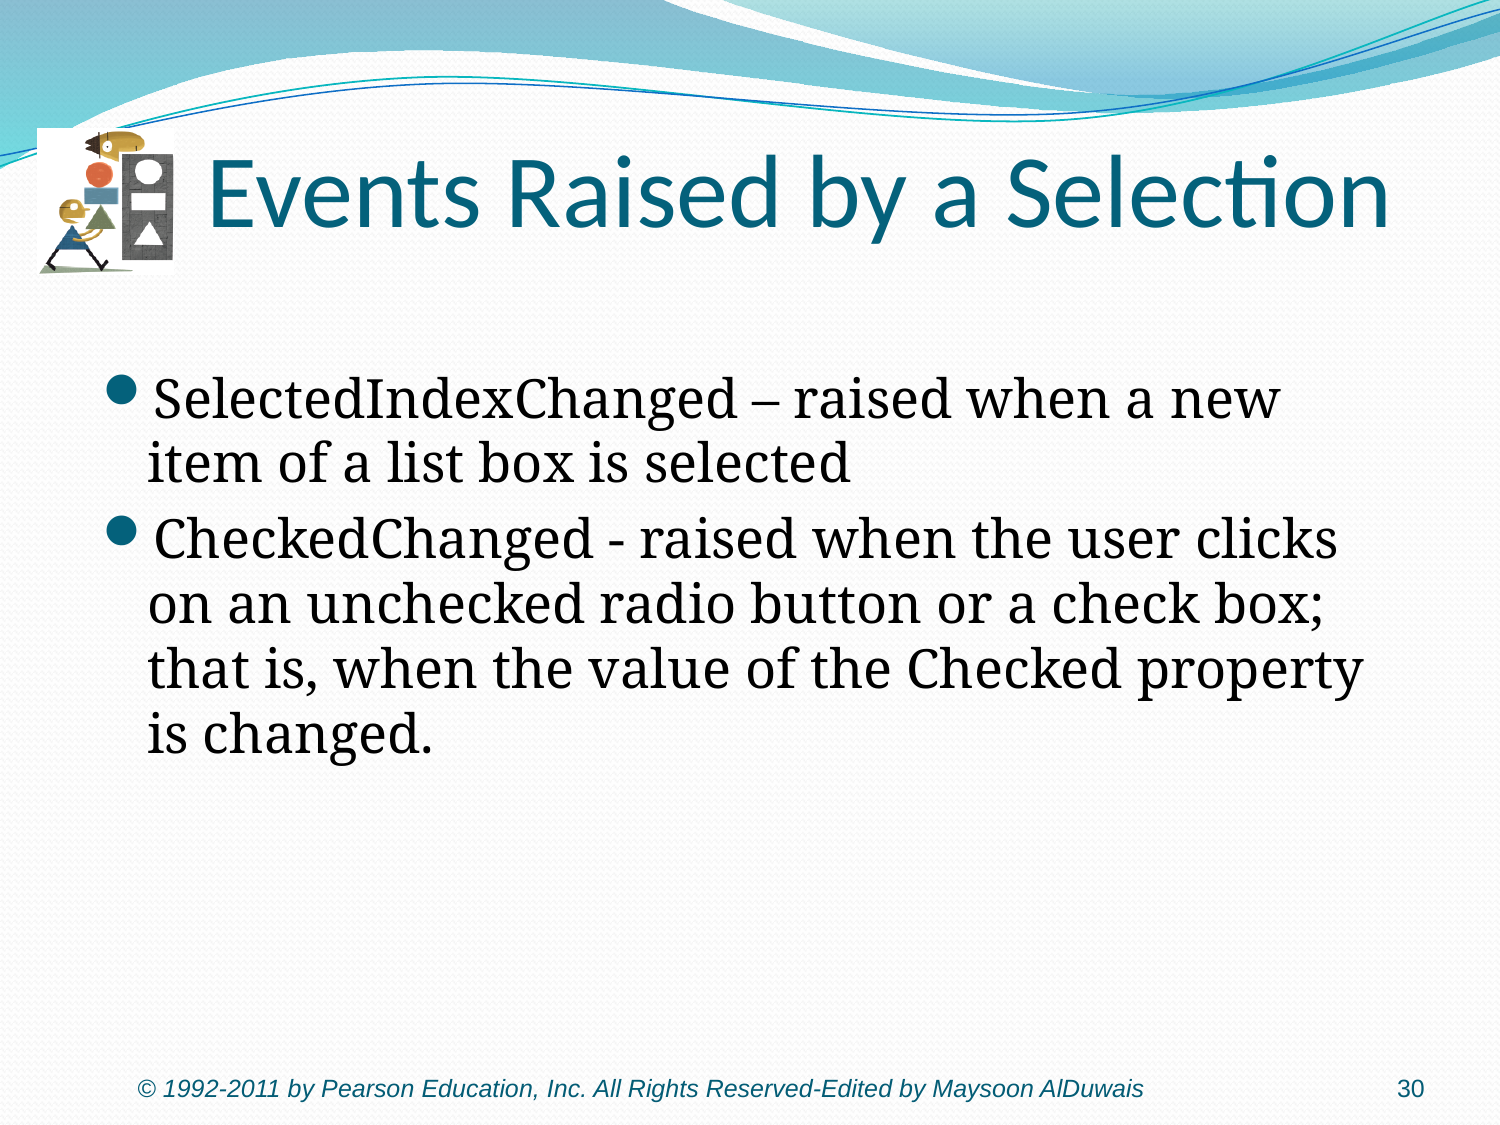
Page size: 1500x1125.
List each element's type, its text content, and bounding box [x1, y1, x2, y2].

slide_number 30 [1299, 1042, 1425, 1103]
footer © 1992-2011 by Pearson Education, Inc. All Rights Reserved-Edited by Maysoon AlDuwais [137, 1042, 1299, 1103]
title Events Raised by a Selection [125, 115, 1475, 303]
picture [37, 128, 125, 275]
list SelectedIndexChanged – raised when a new item of a list box is selected CheckedChanged - raised when the user clicks on an unchecked radio button or a check box; that is, when the value of the Checked property is changed. [87, 356, 1394, 1038]
